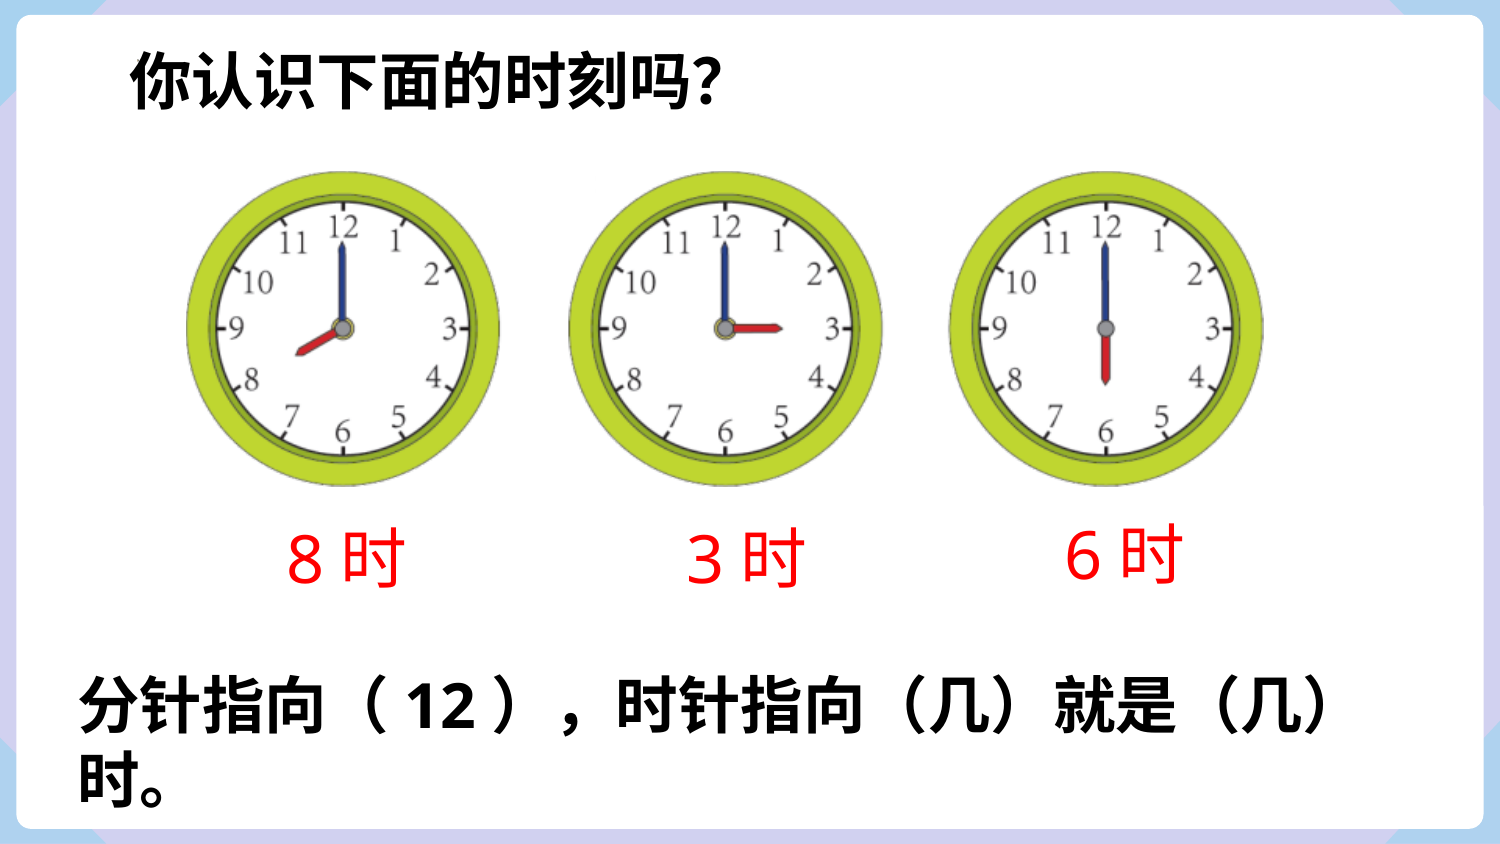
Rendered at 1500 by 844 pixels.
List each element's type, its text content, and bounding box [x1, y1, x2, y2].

picture [185, 171, 1264, 487]
text_box 你认识下面的时刻吗？ [114, 34, 770, 125]
text_box 分针指向（12），时针指向（几）就是（几）时。 [62, 659, 1427, 824]
text_box 3时 [671, 509, 900, 604]
text_box 8时 [271, 509, 500, 604]
text_box 6时 [1049, 505, 1277, 601]
